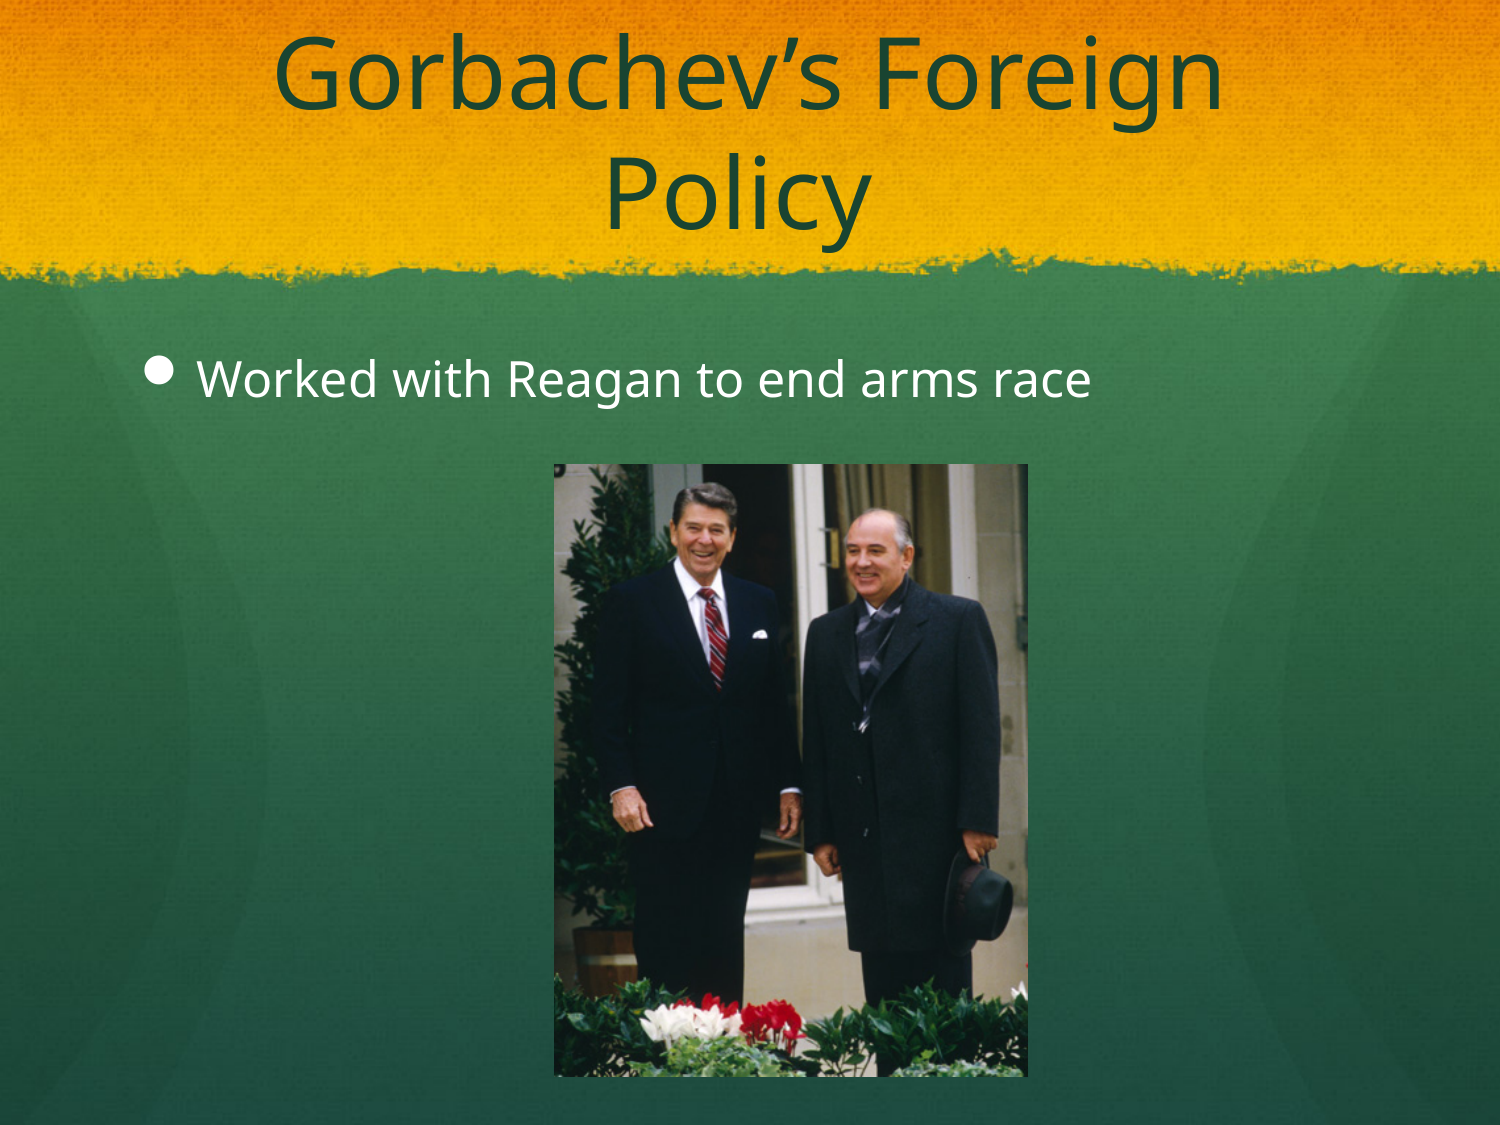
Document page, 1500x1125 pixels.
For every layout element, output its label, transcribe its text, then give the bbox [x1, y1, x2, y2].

title Gorbachev’s Foreign Policy [125, 13, 1375, 246]
picture [0, 0, 1500, 1125]
list Worked with Reagan to end arms race [125, 339, 1375, 1026]
